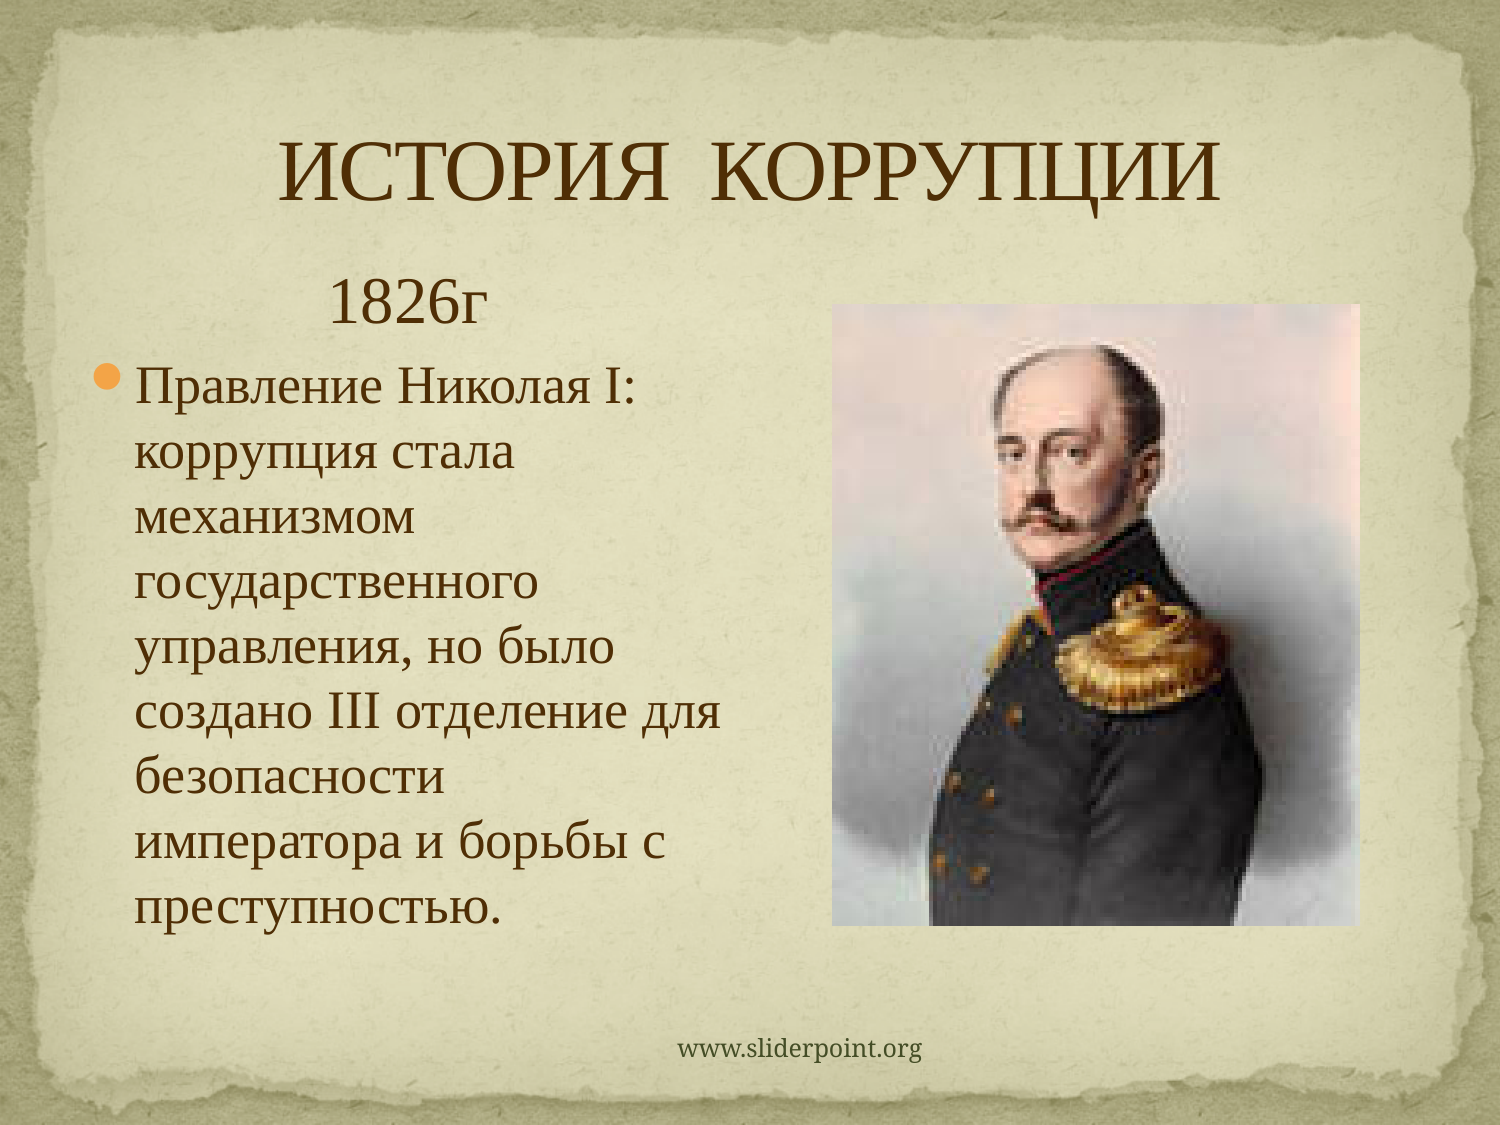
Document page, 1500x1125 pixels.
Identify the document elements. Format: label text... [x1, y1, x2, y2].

list 1826г Правление Николая I: коррупция стала механизмом государственного управления, но было создано III отделение для безопасности императора и борьбы с преступностью. [75, 249, 741, 1000]
title ИСТОРИЯ КОРРУПЦИИ [74, 24, 1425, 225]
footer www.sliderpoint.org [350, 1017, 938, 1081]
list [833, 306, 1359, 926]
